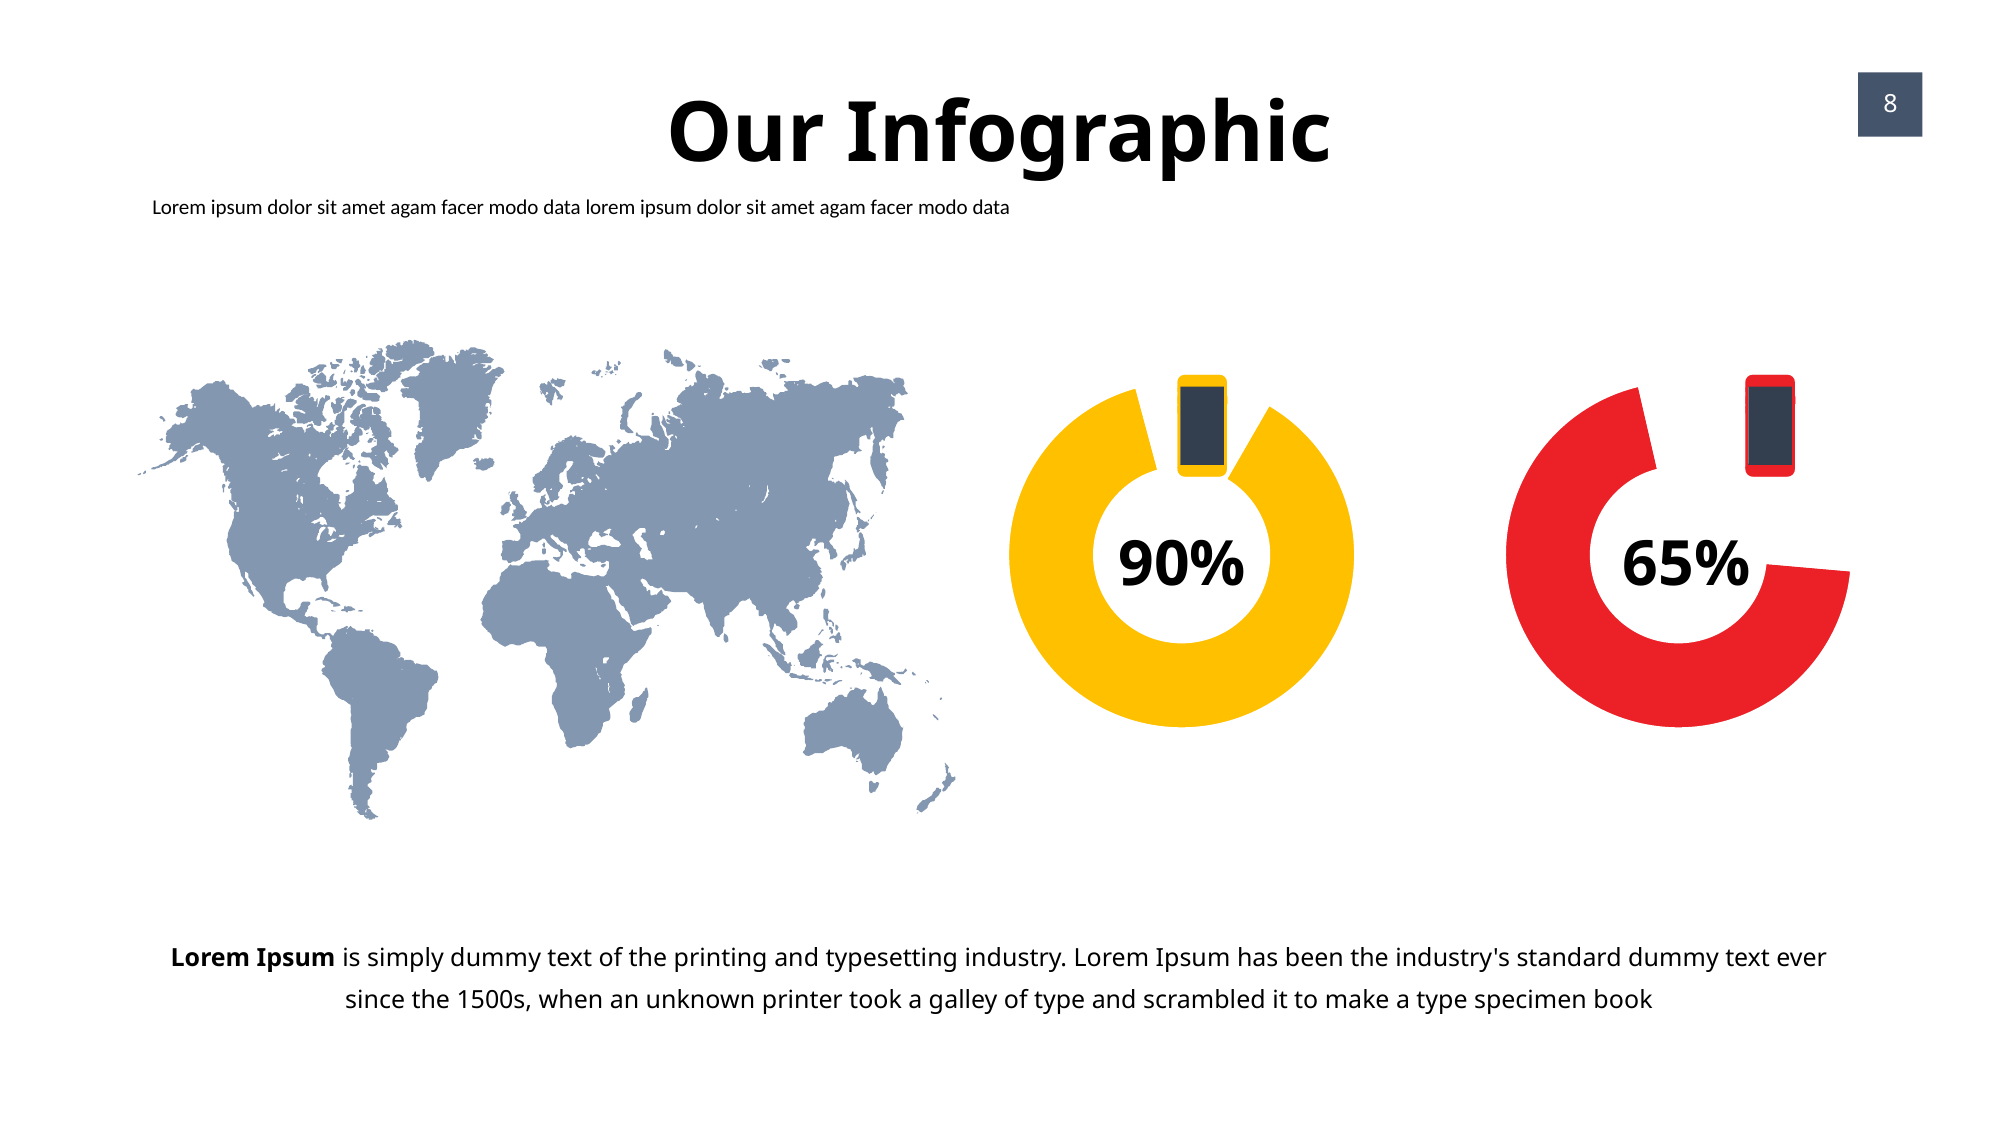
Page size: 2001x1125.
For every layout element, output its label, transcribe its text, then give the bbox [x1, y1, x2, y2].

text_box Lorem Ipsum is simply dummy text of the printing and typesetting industry. Lorem Ipsum has been the industry's standard dummy text ever since the 1500s, when an unknown printer took a galley of type and scrambled it to make a type specimen book [141, 922, 1859, 1021]
slide_number 8 [1863, 78, 1927, 130]
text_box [1502, 324, 2000, 742]
subtitle Lorem ipsum dolor sit amet agam facer modo data lorem ipsum dolor sit amet agam facer modo data [137, 186, 1863, 227]
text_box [137, 339, 956, 820]
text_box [1005, 324, 1502, 742]
title Our Infographic [137, 78, 1863, 186]
